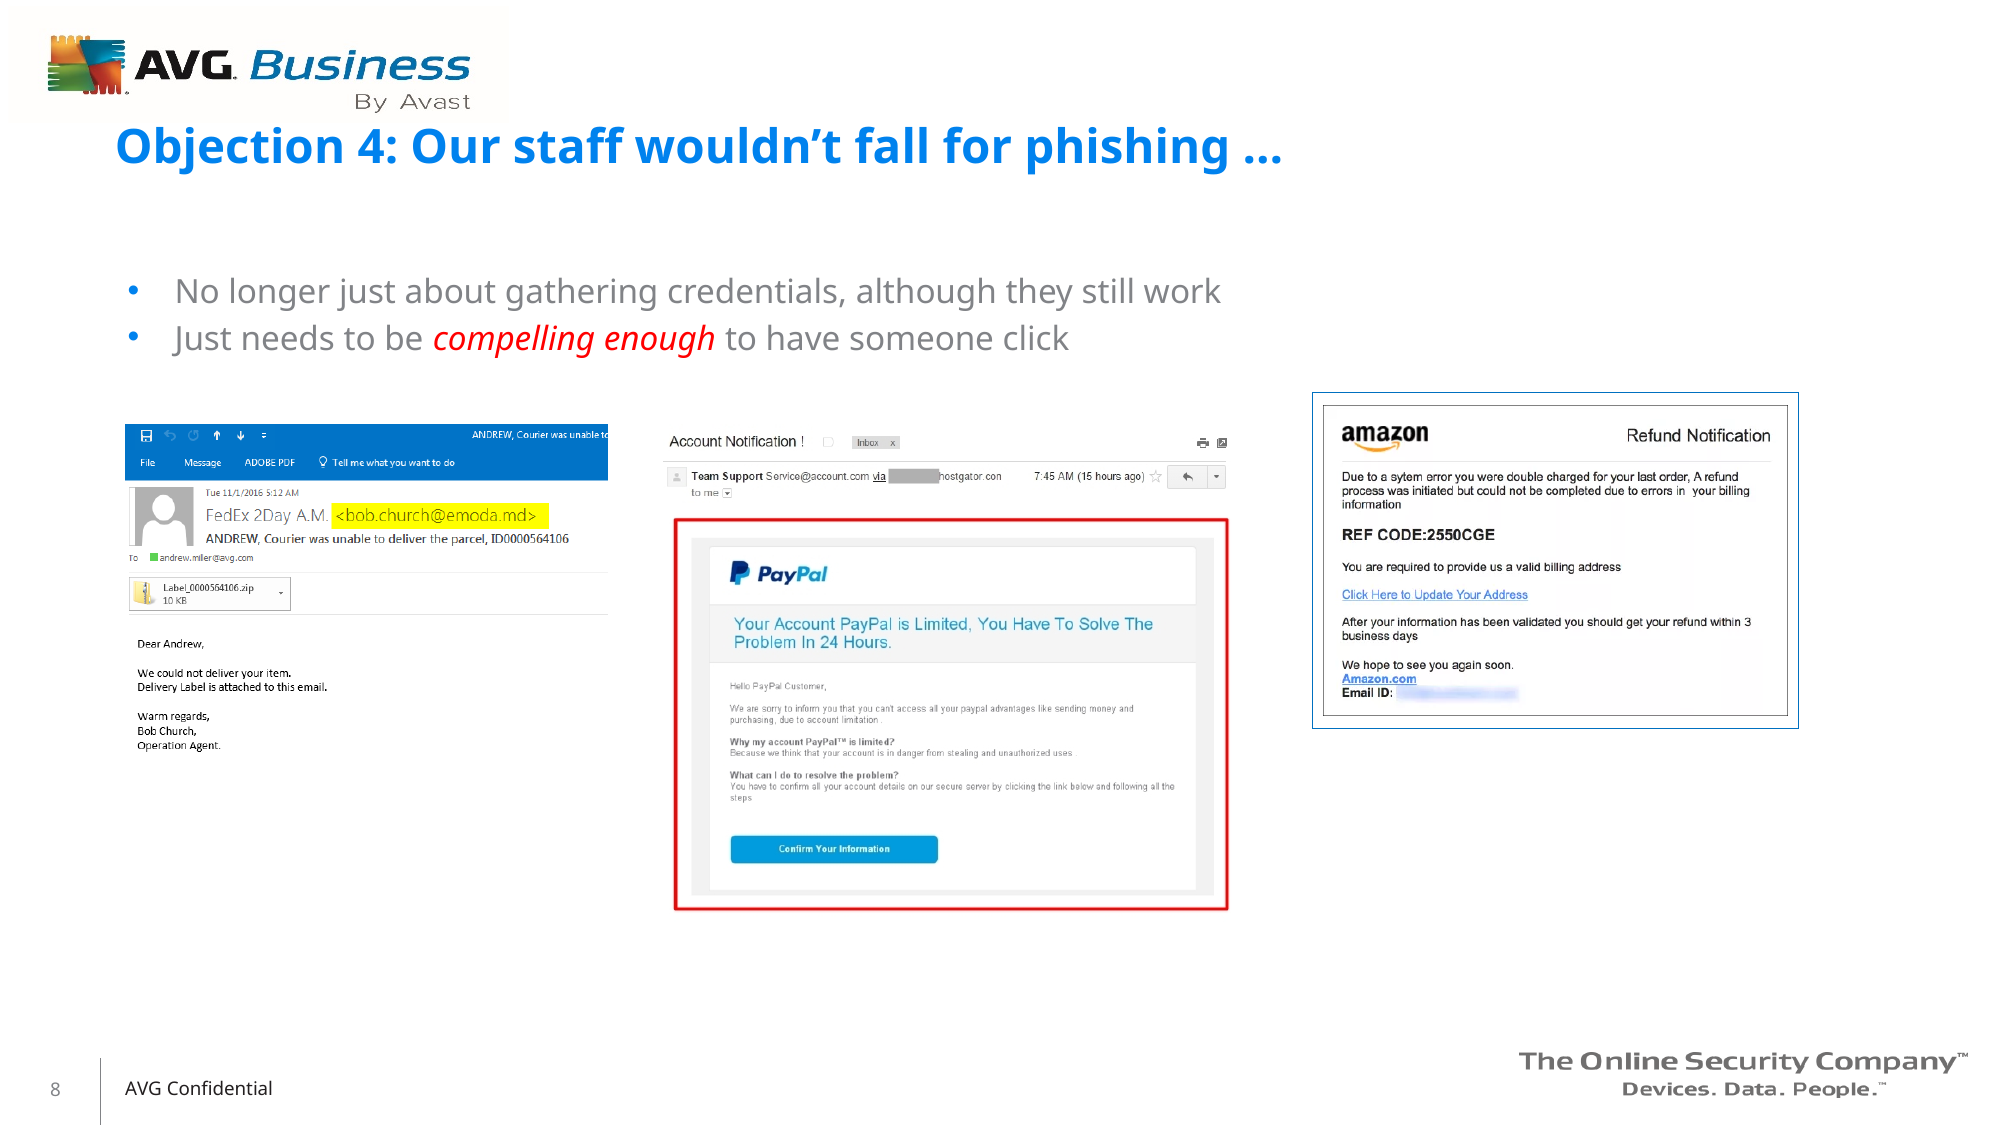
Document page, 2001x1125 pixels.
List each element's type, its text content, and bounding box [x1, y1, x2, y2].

picture [124, 424, 608, 792]
picture [1519, 1052, 1968, 1098]
picture [8, 6, 509, 123]
title Objection 4: Our staff wouldn’t fall for phishing … [99, 107, 1904, 238]
picture [1312, 392, 1799, 729]
list No longer just about gathering credentials, although they still work Just needs to be compelling enough to have someone click [112, 262, 1463, 1030]
picture [656, 424, 1295, 922]
